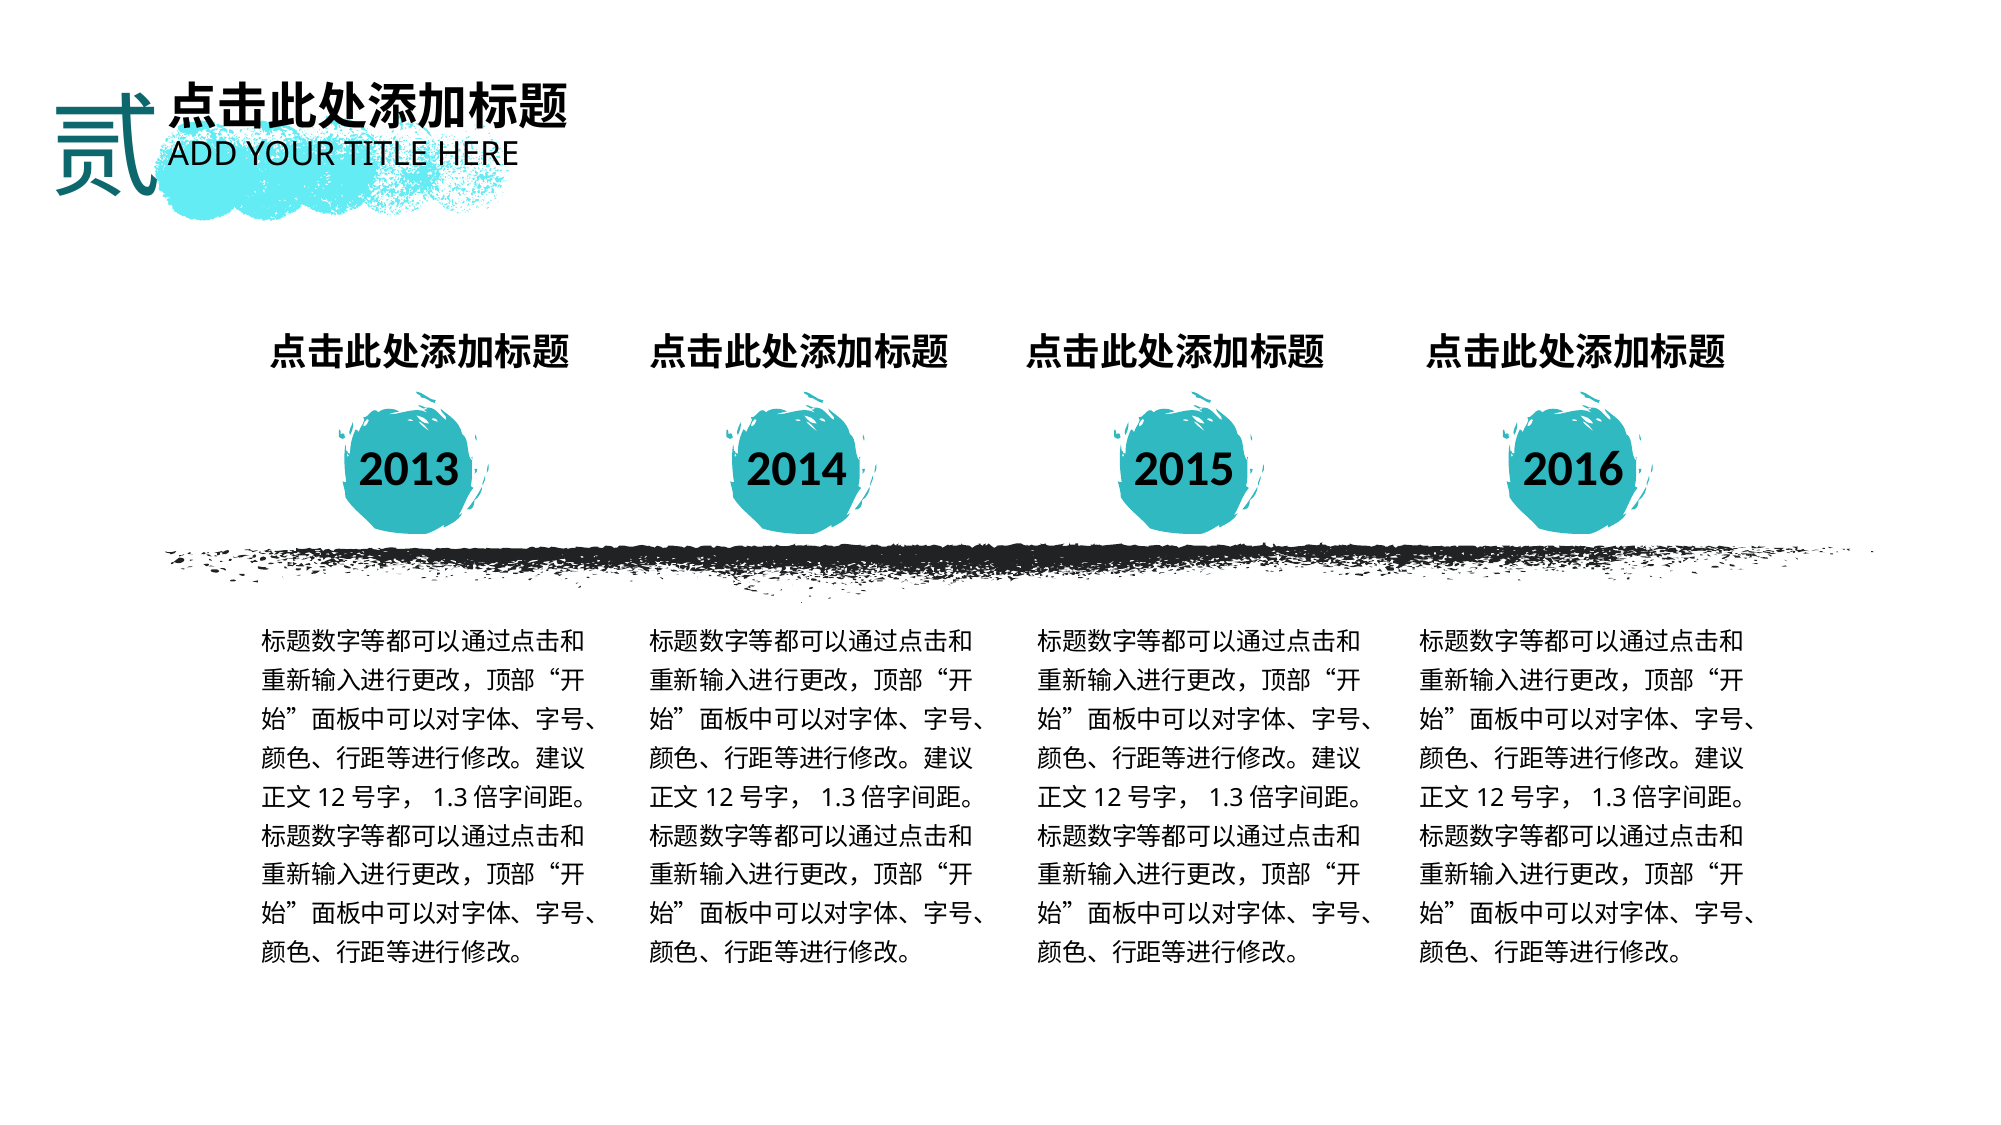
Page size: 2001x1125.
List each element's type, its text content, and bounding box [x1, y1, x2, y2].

text_box 标题数字等都可以通过点击和重新输入进行更改，顶部“开始”面板中可以对字体、字号、颜色、行距等进行修改。建议正文12号字，1.3倍字间距。标题数字等都可以通过点击和重新输入进行更改，顶部“开始”面板中可以对字体、字号、颜色、行距等进行修改。 [1022, 609, 1393, 974]
text_box 标题数字等都可以通过点击和重新输入进行更改，顶部“开始”面板中可以对字体、字号、颜色、行距等进行修改。建议正文12号字，1.3倍字间距。标题数字等都可以通过点击和重新输入进行更改，顶部“开始”面板中可以对字体、字号、颜色、行距等进行修改。 [246, 609, 617, 974]
text_box ADD YOUR TITLE HERE [510, 124, 594, 180]
text_box 点击此处添加标题 [1010, 320, 1350, 381]
text_box 贰 [34, 67, 166, 217]
text_box 点击此处添加标题 [166, 67, 594, 124]
text_box 标题数字等都可以通过点击和重新输入进行更改，顶部“开始”面板中可以对字体、字号、颜色、行距等进行修改。建议正文12号字，1.3倍字间距。标题数字等都可以通过点击和重新输入进行更改，顶部“开始”面板中可以对字体、字号、颜色、行距等进行修改。 [634, 609, 1005, 974]
picture [153, 115, 510, 221]
text_box 点击此处添加标题 [254, 320, 594, 381]
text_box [1502, 391, 1653, 534]
text_box 点击此处添加标题 [1410, 320, 1750, 381]
text_box 标题数字等都可以通过点击和重新输入进行更改，顶部“开始”面板中可以对字体、字号、颜色、行距等进行修改。建议正文12号字，1.3倍字间距。标题数字等都可以通过点击和重新输入进行更改，顶部“开始”面板中可以对字体、字号、颜色、行距等进行修改。 [1405, 609, 1776, 974]
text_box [726, 391, 877, 534]
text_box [1114, 391, 1264, 534]
text_box 点击此处添加标题 [634, 320, 974, 381]
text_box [338, 391, 489, 534]
picture [165, 540, 1877, 602]
